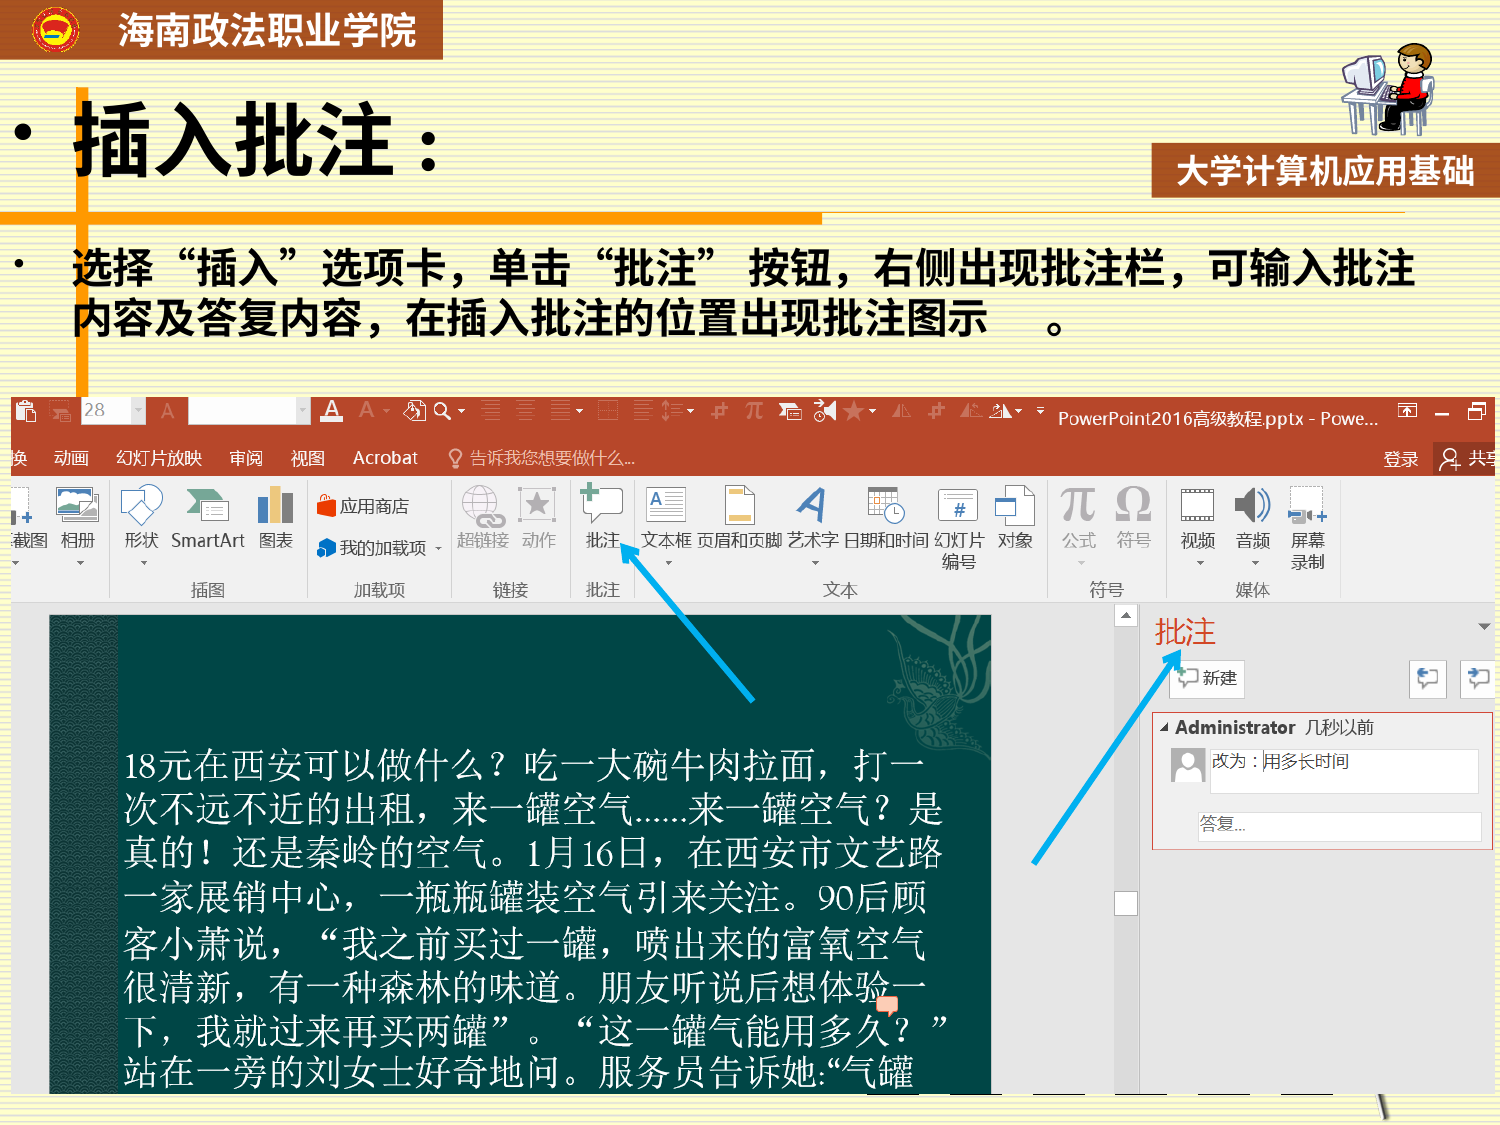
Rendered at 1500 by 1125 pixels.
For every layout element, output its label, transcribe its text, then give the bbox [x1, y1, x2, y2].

picture [24, 1, 86, 57]
footer ppt课件. [0, 1042, 475, 1103]
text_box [620, 542, 754, 702]
picture [0, 198, 1500, 1125]
picture [0, 0, 1500, 142]
slide_number 23 [1149, 1042, 1500, 1103]
text_box 插入批注: 选择“插入”选项卡，单击“批注” 按钮，右侧出现批注栏，可输入批注内容及答复内容，在插入批注的位置出现批注图示 。 [0, 81, 1465, 374]
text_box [1033, 649, 1181, 864]
